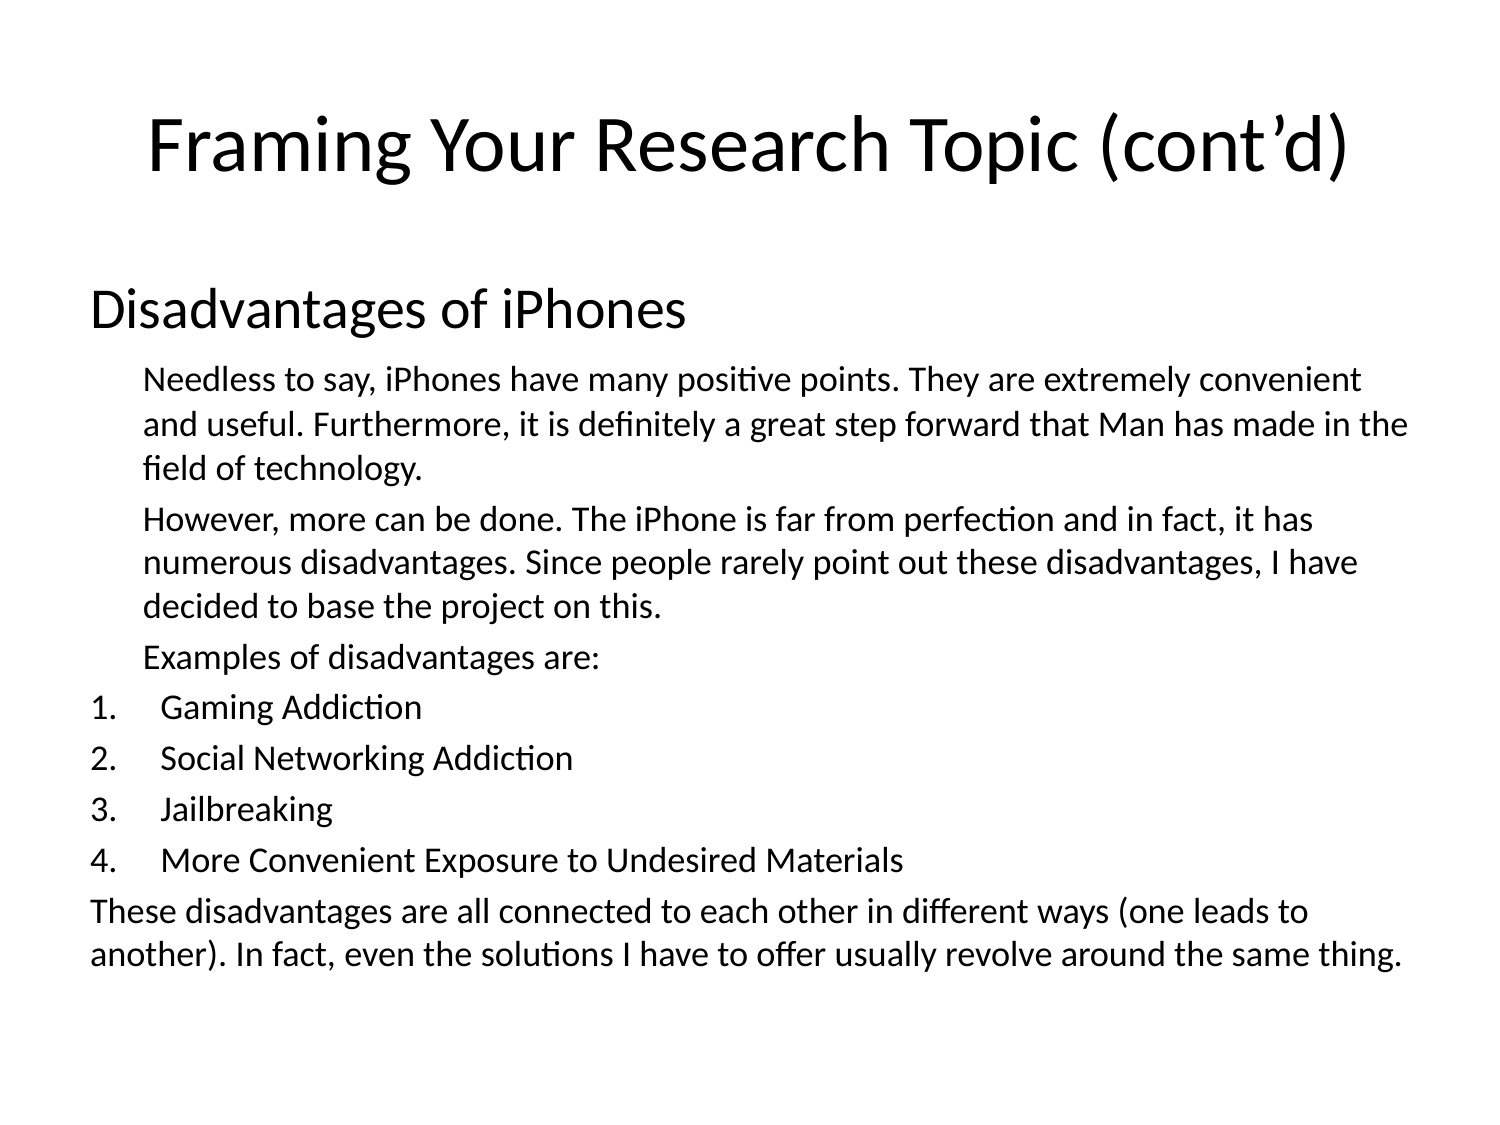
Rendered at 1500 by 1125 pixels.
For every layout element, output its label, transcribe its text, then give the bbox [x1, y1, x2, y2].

list Disadvantages of iPhones Needless to say, iPhones have many positive points. They are extremely convenient and useful. Furthermore, it is definitely a great step forward that Man has made in the field of technology. However, more can be done. The iPhone is far from perfection and in fact, it has numerous disadvantages. Since people rarely point out these disadvantages, I have decided to base the project on this. Examples of disadvantages are: Gaming Addiction Social Networking Addiction Jailbreaking More Convenient Exposure to Undesired Materials These disadvantages are all connected to each other in different ways (one leads to another). In fact, even the solutions I have to offer usually revolve around the same thing. [75, 262, 1425, 1005]
title Framing Your Research Topic (cont’d) [75, 45, 1425, 233]
